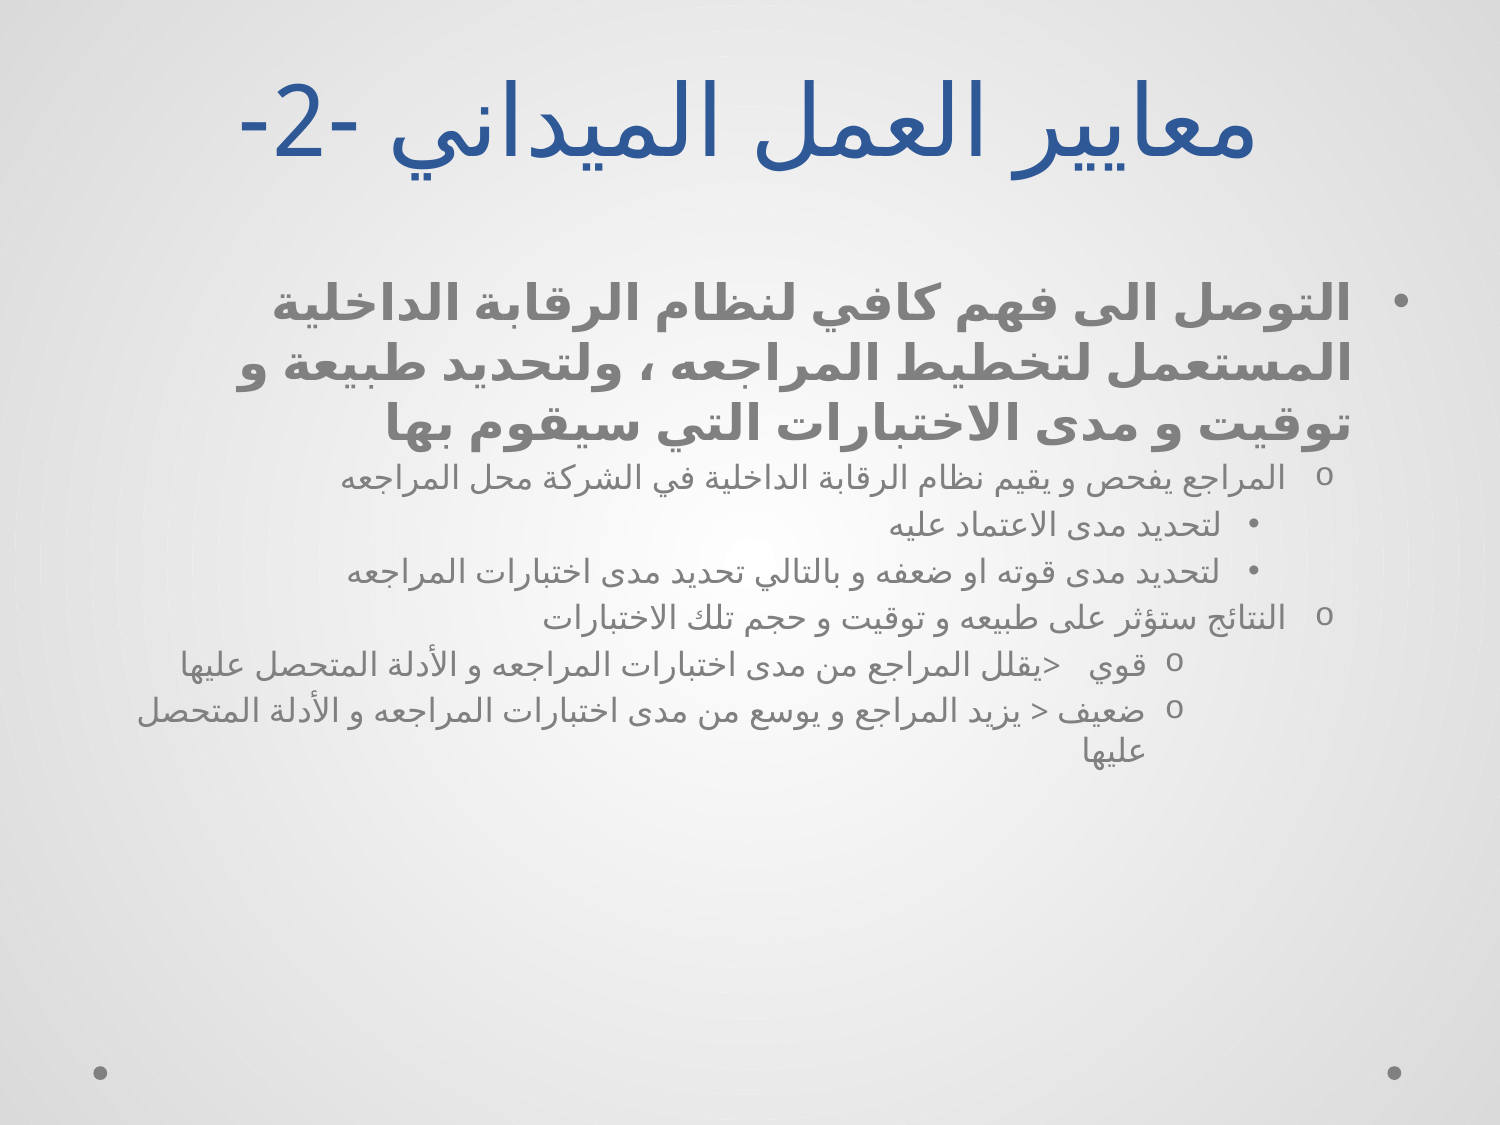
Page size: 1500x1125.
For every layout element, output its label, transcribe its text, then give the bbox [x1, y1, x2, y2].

title معايير العمل الميداني -2- [75, 0, 1425, 185]
list التوصل الى فهم كافي لنظام الرقابة الداخلية المستعمل لتخطيط المراجعه ، ولتحديد طبيعة و توقيت و مدى الاختبارات التي سيقوم بها المراجع يفحص و يقيم نظام الرقابة الداخلية في الشركة محل المراجعه لتحديد مدى الاعتماد عليه لتحديد مدى قوته او ضعفه و بالتالي تحديد مدى اختبارات المراجعه النتائج ستؤثر على طبيعه و توقيت و حجم تلك الاختبارات قوي <يقلل المراجع من مدى اختبارات المراجعه و الأدلة المتحصل عليها ضعيف < يزيد المراجع و يوسع من مدى اختبارات المراجعه و الأدلة المتحصل عليها [75, 262, 1425, 1005]
